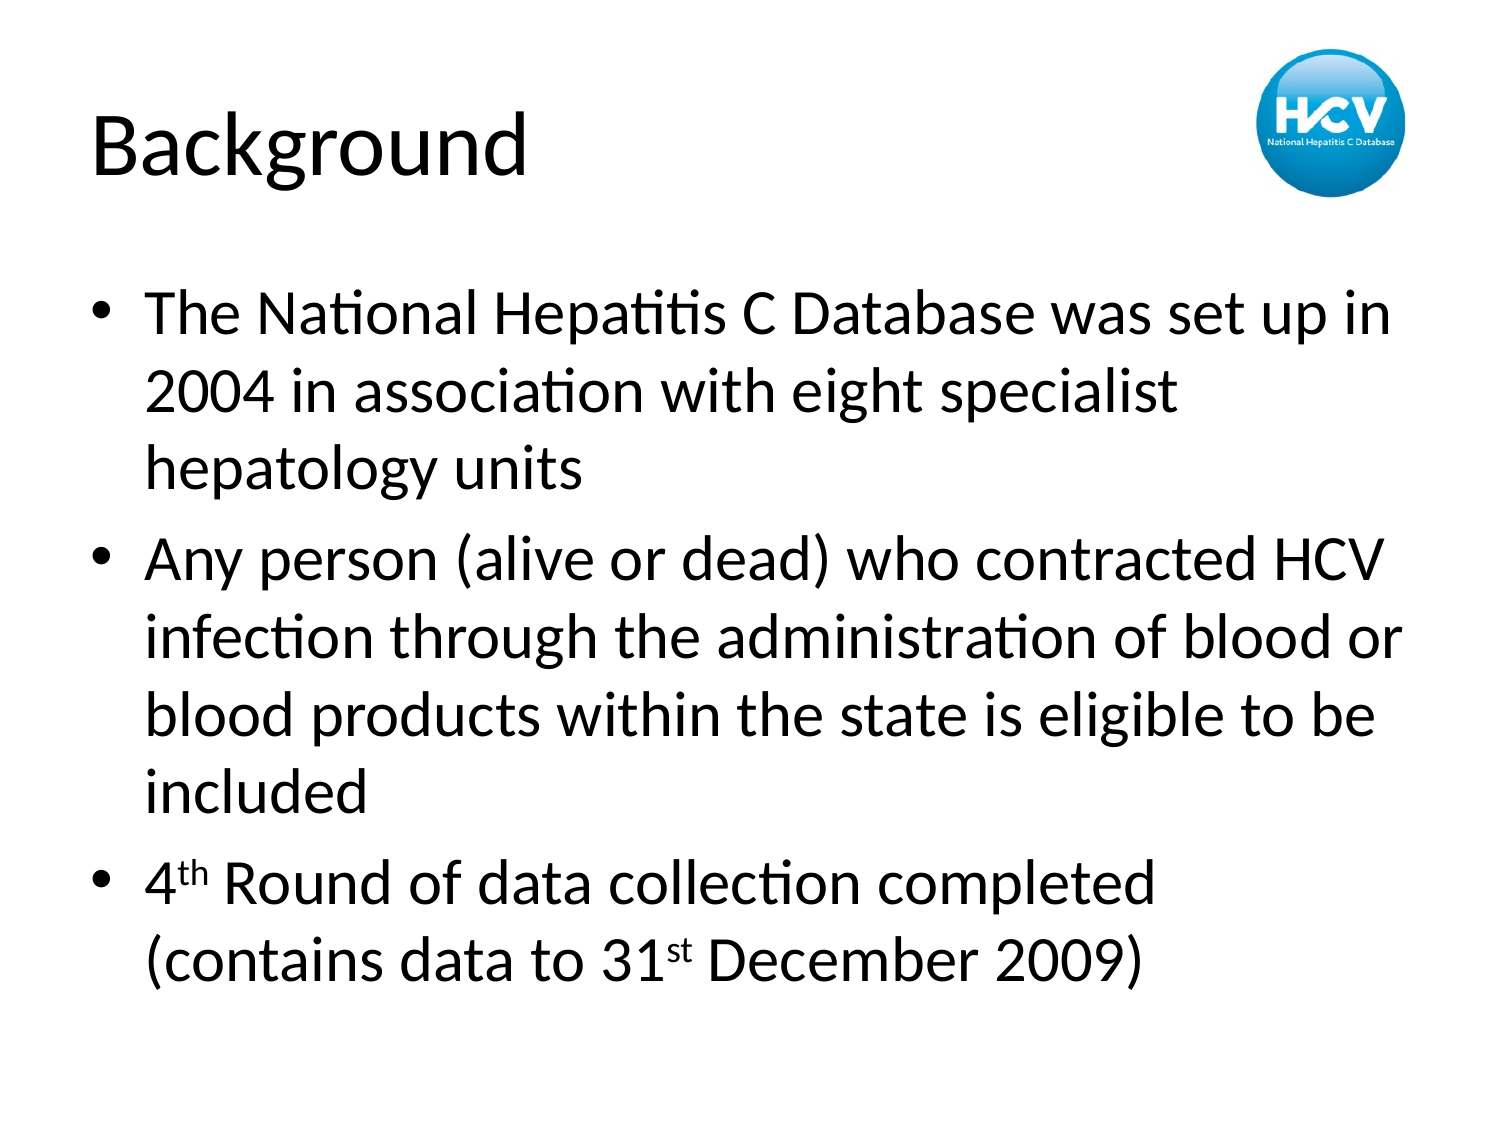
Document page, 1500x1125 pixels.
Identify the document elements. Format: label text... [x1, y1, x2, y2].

title Background [75, 45, 1425, 233]
list The National Hepatitis C Database was set up in 2004 in association with eight specialist hepatology units Any person (alive or dead) who contracted HCV infection through the administration of blood or blood products within the state is eligible to be included 4th Round of data collection completed (contains data to 31st December 2009) [75, 262, 1425, 1005]
picture [1253, 46, 1408, 200]
